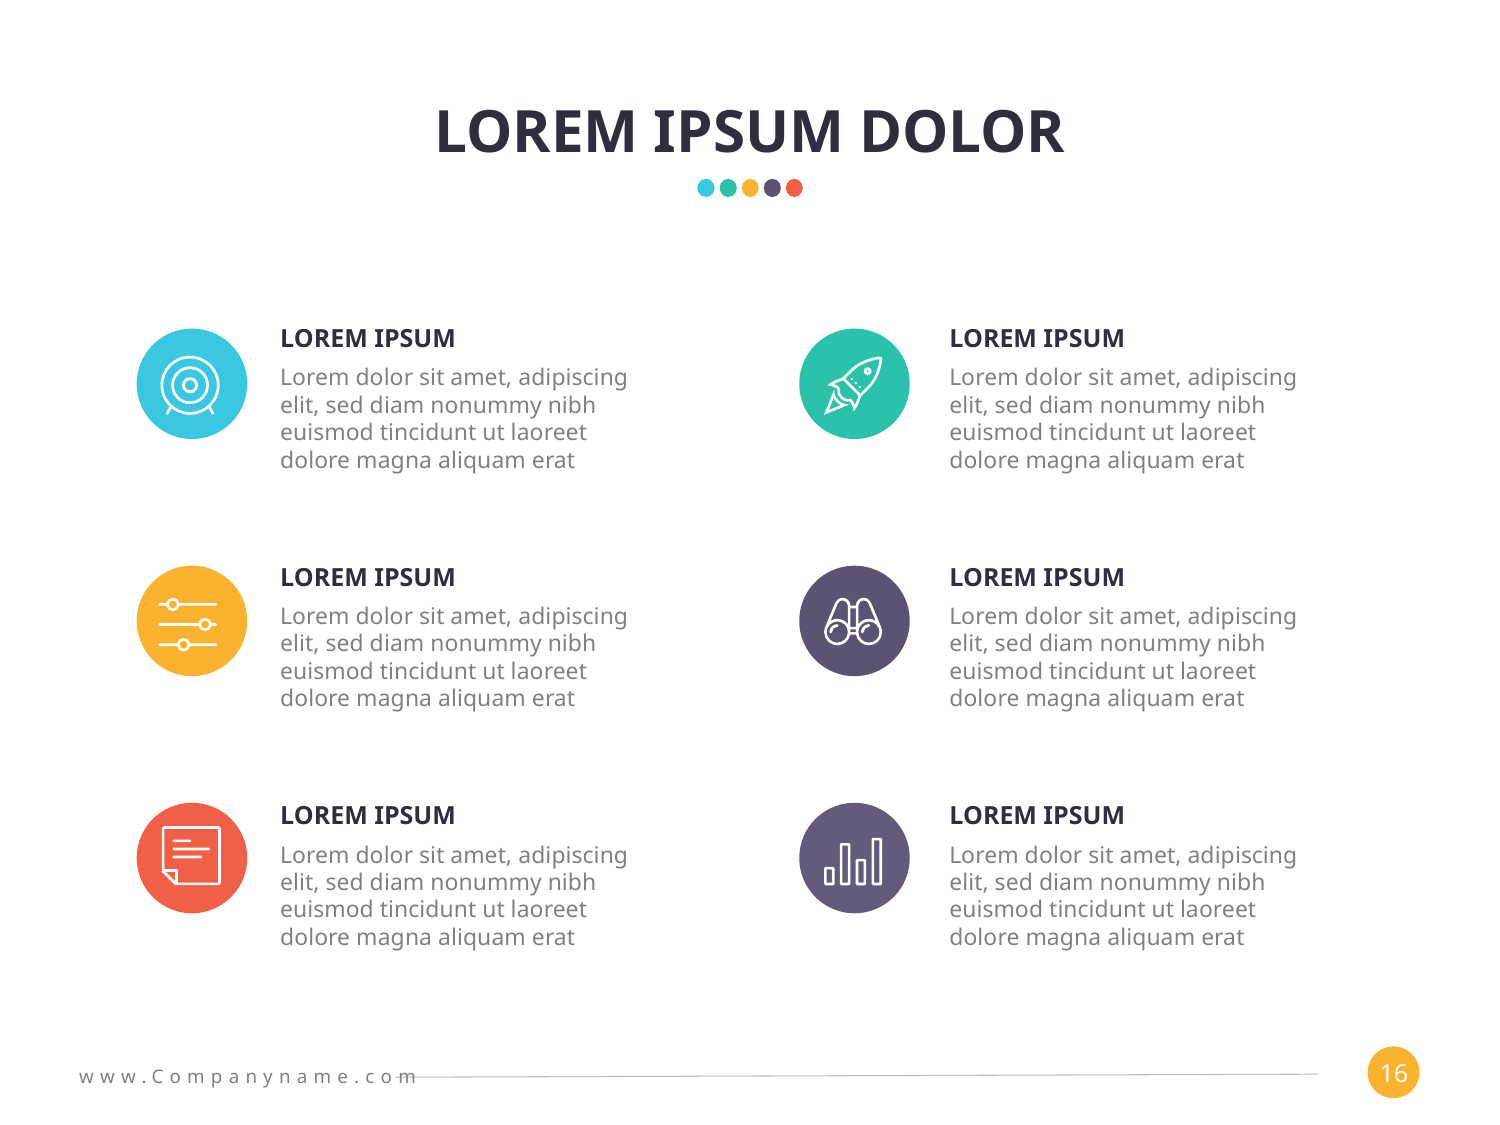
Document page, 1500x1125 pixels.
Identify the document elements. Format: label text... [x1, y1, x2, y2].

text_box [824, 866, 835, 886]
text_box Lorem dolor sit amet, adipiscing elit, sed diam nonummy nibh euismod tincidunt ut laoreet dolore magna aliquam erat [934, 355, 1346, 481]
text_box LOREM IPSUM [934, 792, 1241, 837]
text_box LOREM IPSUM [265, 553, 572, 599]
text_box Lorem dolor sit amet, adipiscing elit, sed diam nonummy nibh euismod tincidunt ut laoreet dolore magna aliquam erat [265, 355, 677, 481]
text_box LOREM IPSUM [265, 315, 572, 360]
text_box Lorem dolor sit amet, adipiscing elit, sed diam nonummy nibh euismod tincidunt ut laoreet dolore magna aliquam erat [934, 594, 1346, 719]
text_box LOREM IPSUM [934, 553, 1241, 599]
text_box [798, 327, 911, 441]
text_box [135, 327, 249, 441]
text_box [871, 837, 883, 886]
text_box [839, 843, 851, 886]
text_box [798, 801, 911, 915]
text_box [824, 597, 883, 646]
text_box LOREM IPSUM [265, 792, 572, 837]
text_box [160, 355, 220, 415]
text_box [798, 564, 911, 678]
text_box [135, 801, 249, 915]
title LOREM IPSUM DOLOR [0, 42, 1500, 173]
text_box [135, 564, 249, 678]
text_box LOREM IPSUM [934, 315, 1241, 360]
text_box [161, 826, 221, 886]
text_box Lorem dolor sit amet, adipiscing elit, sed diam nonummy nibh euismod tincidunt ut laoreet dolore magna aliquam erat [934, 832, 1346, 958]
text_box [824, 356, 883, 415]
text_box [855, 858, 867, 886]
text_box Lorem dolor sit amet, adipiscing elit, sed diam nonummy nibh euismod tincidunt ut laoreet dolore magna aliquam erat [265, 594, 677, 719]
text_box [158, 637, 218, 652]
text_box [158, 617, 218, 632]
text_box Lorem dolor sit amet, adipiscing elit, sed diam nonummy nibh euismod tincidunt ut laoreet dolore magna aliquam erat [265, 832, 677, 958]
text_box [158, 597, 218, 612]
